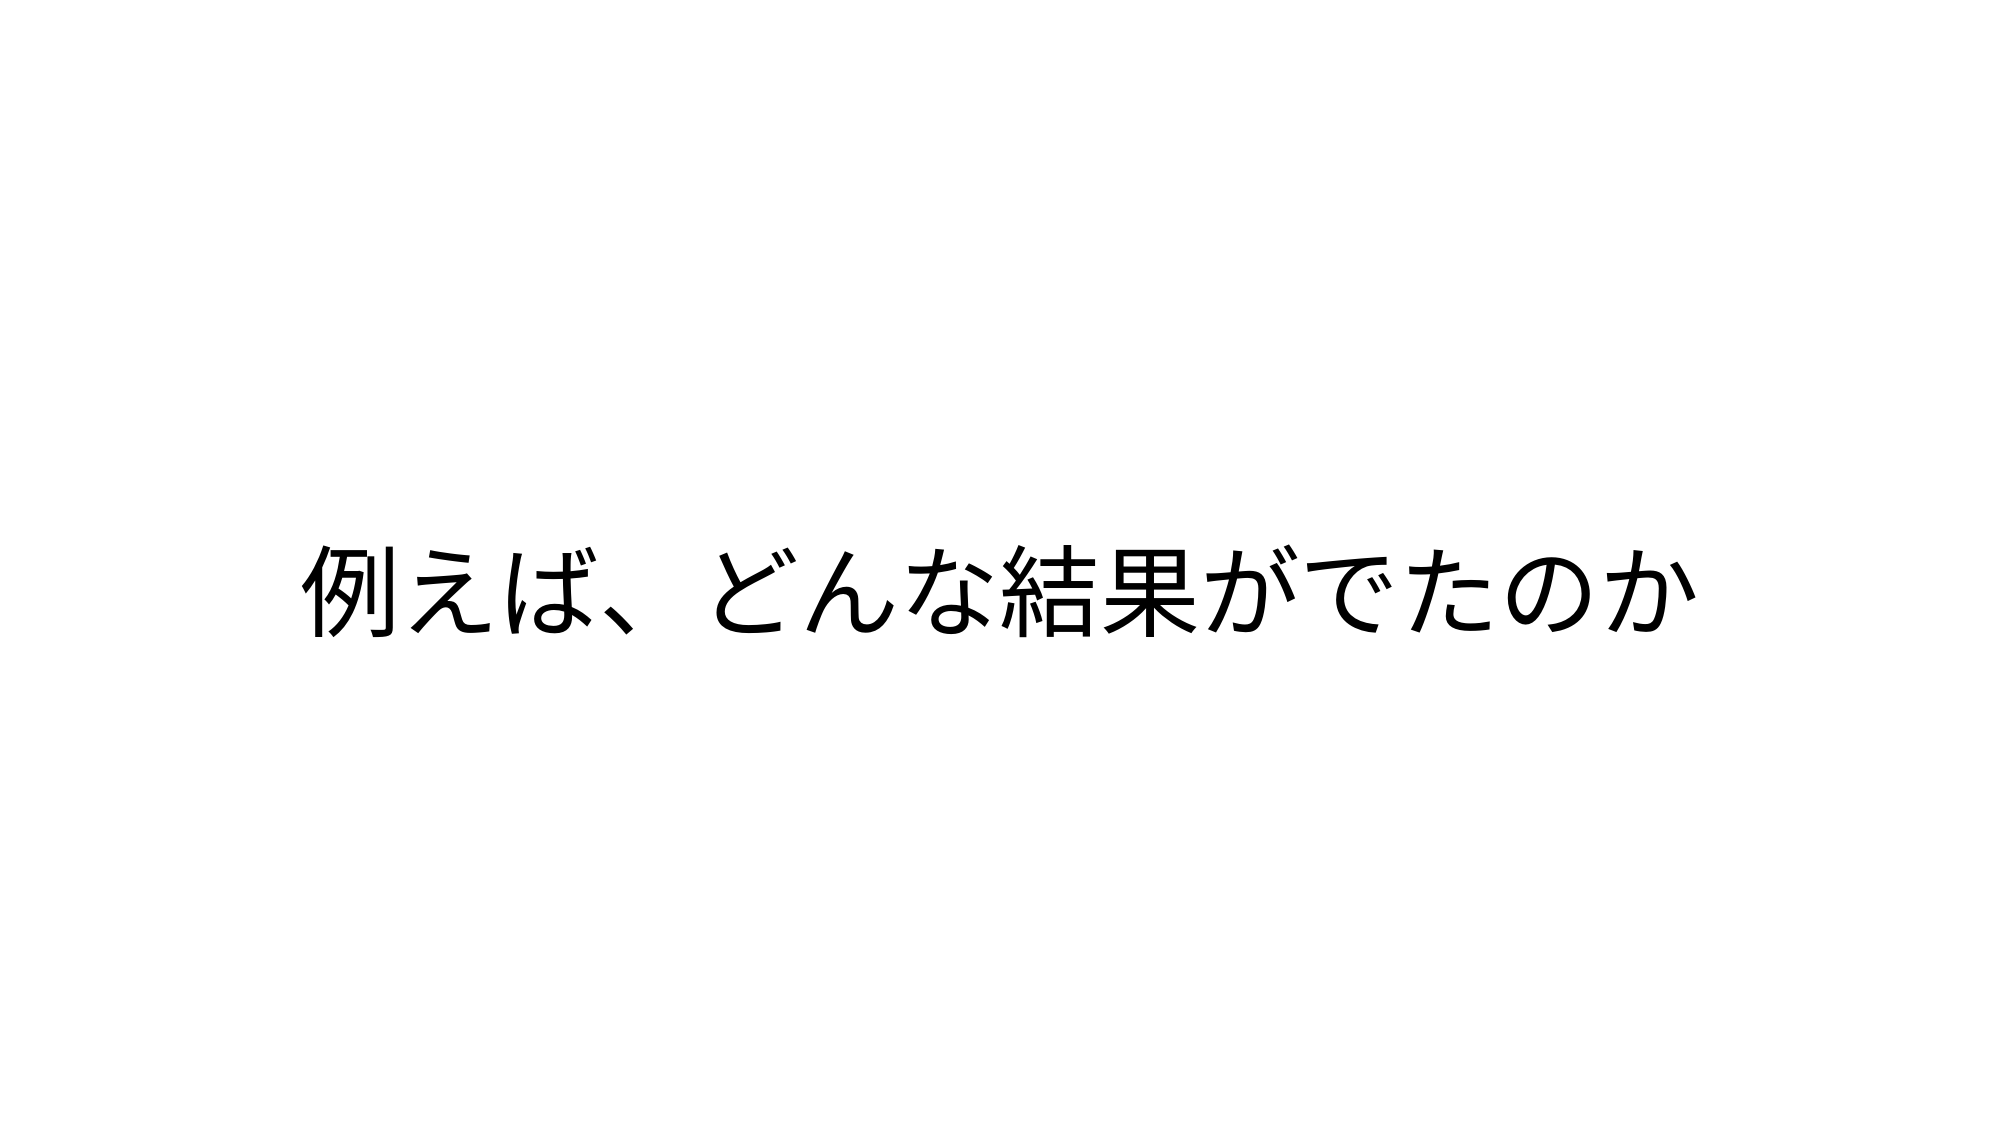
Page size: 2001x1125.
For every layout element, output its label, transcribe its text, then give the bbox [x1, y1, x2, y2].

list 例えば、どんな結果がでたのか [137, 181, 1863, 1014]
